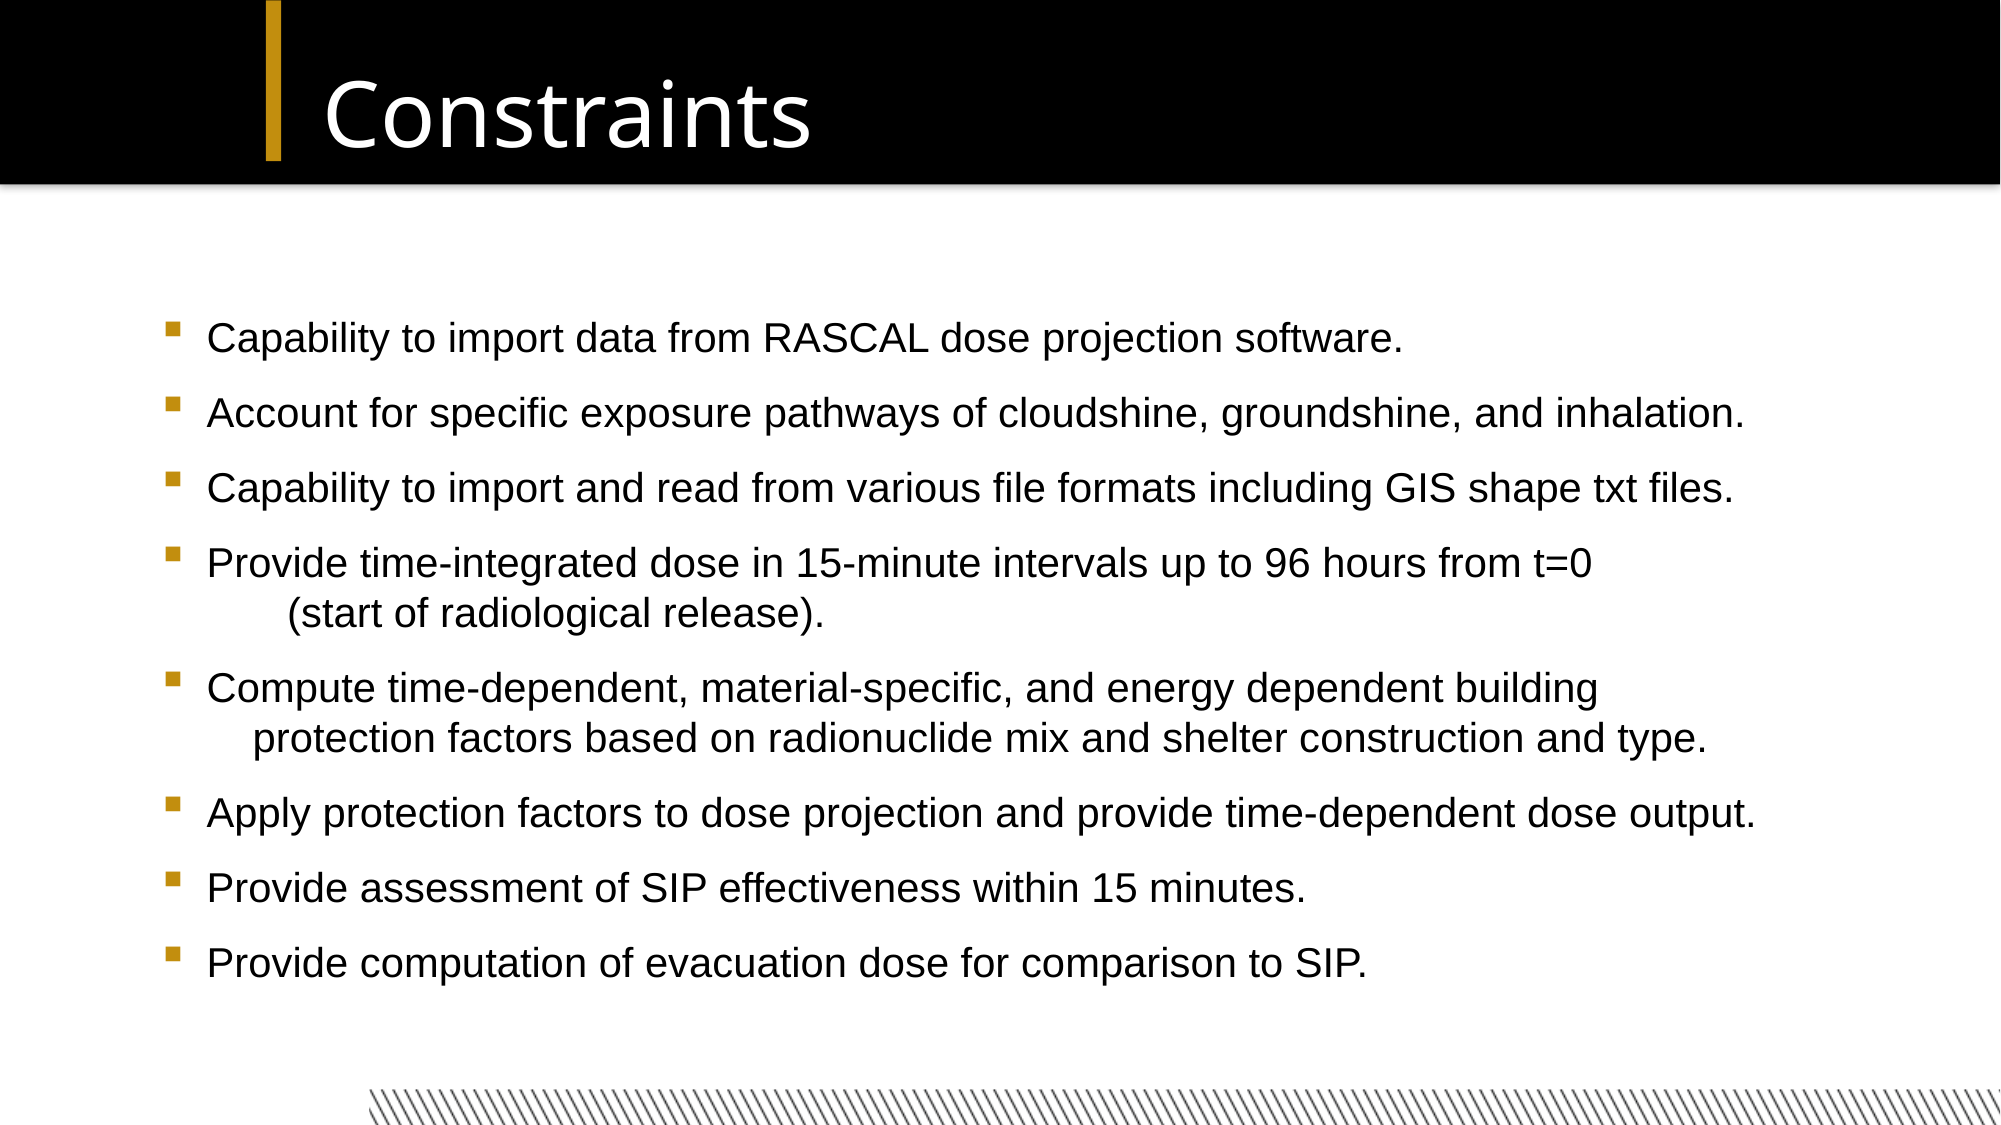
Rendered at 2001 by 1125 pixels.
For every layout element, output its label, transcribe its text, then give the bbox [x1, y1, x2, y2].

list Capability to import data from RASCAL dose projection software.​ Account for specific exposure pathways of cloudshine, groundshine, and inhalation. ​ Capability to import and read from various file formats including GIS shape txt files. ​ Provide time-integrated dose in 15-minute intervals up to 96 hours from t=0 (start of radiological release). ​ Compute time-dependent, material-specific, and energy dependent building protection factors based on radionuclide mix and shelter construction and type. ​ Apply protection factors to dose projection and provide time-dependent dose output. ​ Provide assessment of SIP effectiveness within 15 minutes. ​ Provide computation of evacuation dose for comparison to SIP. ​ [161, 310, 1839, 993]
text_box Constraints [322, 56, 1717, 142]
